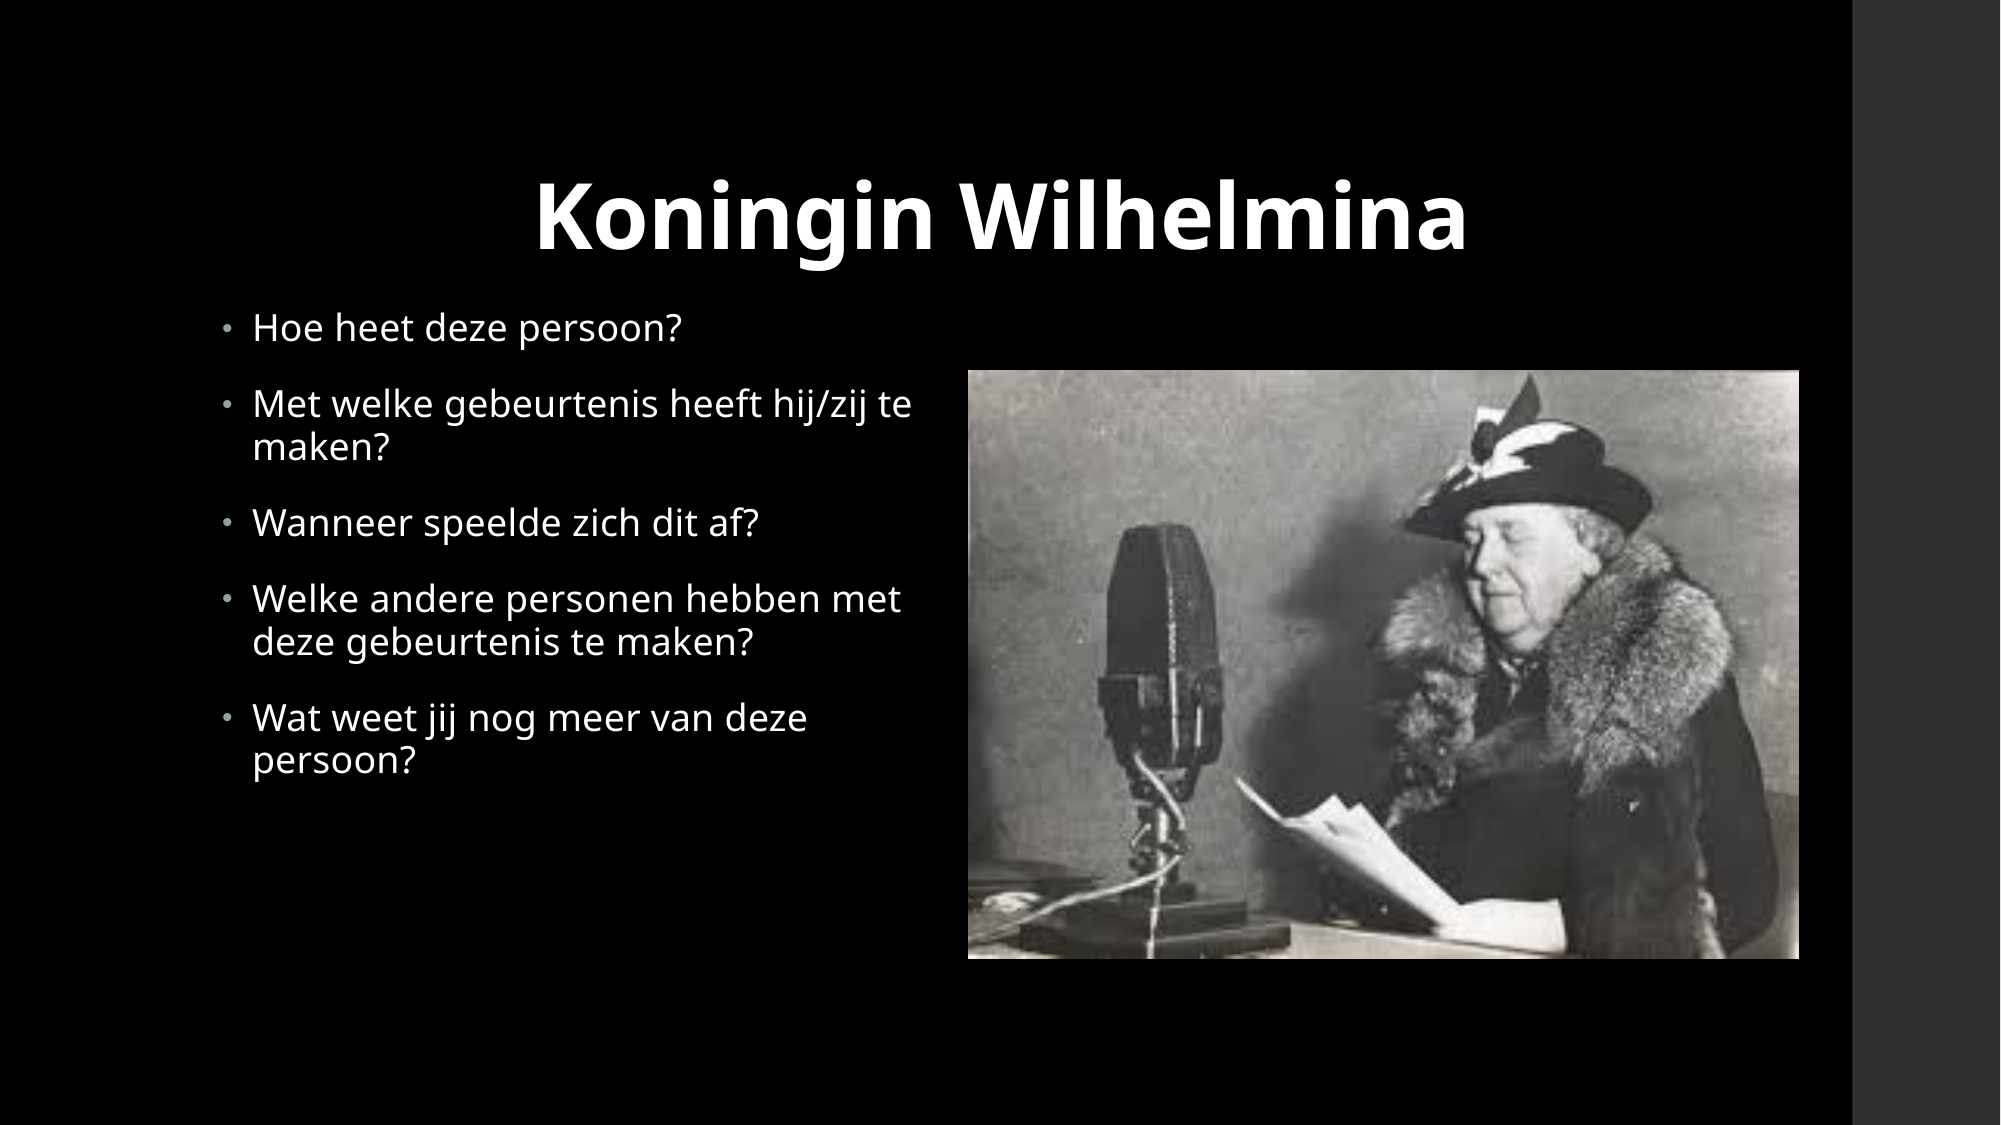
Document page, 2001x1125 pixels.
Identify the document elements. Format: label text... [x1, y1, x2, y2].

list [967, 370, 1799, 959]
title Koningin Wilhelmina [206, 60, 1797, 278]
list Hoe heet deze persoon? Met welke gebeurtenis heeft hij/zij te maken? Wanneer speelde zich dit af? Welke andere personen hebben met deze gebeurtenis te maken? Wat weet jij nog meer van deze persoon? [206, 299, 942, 1014]
